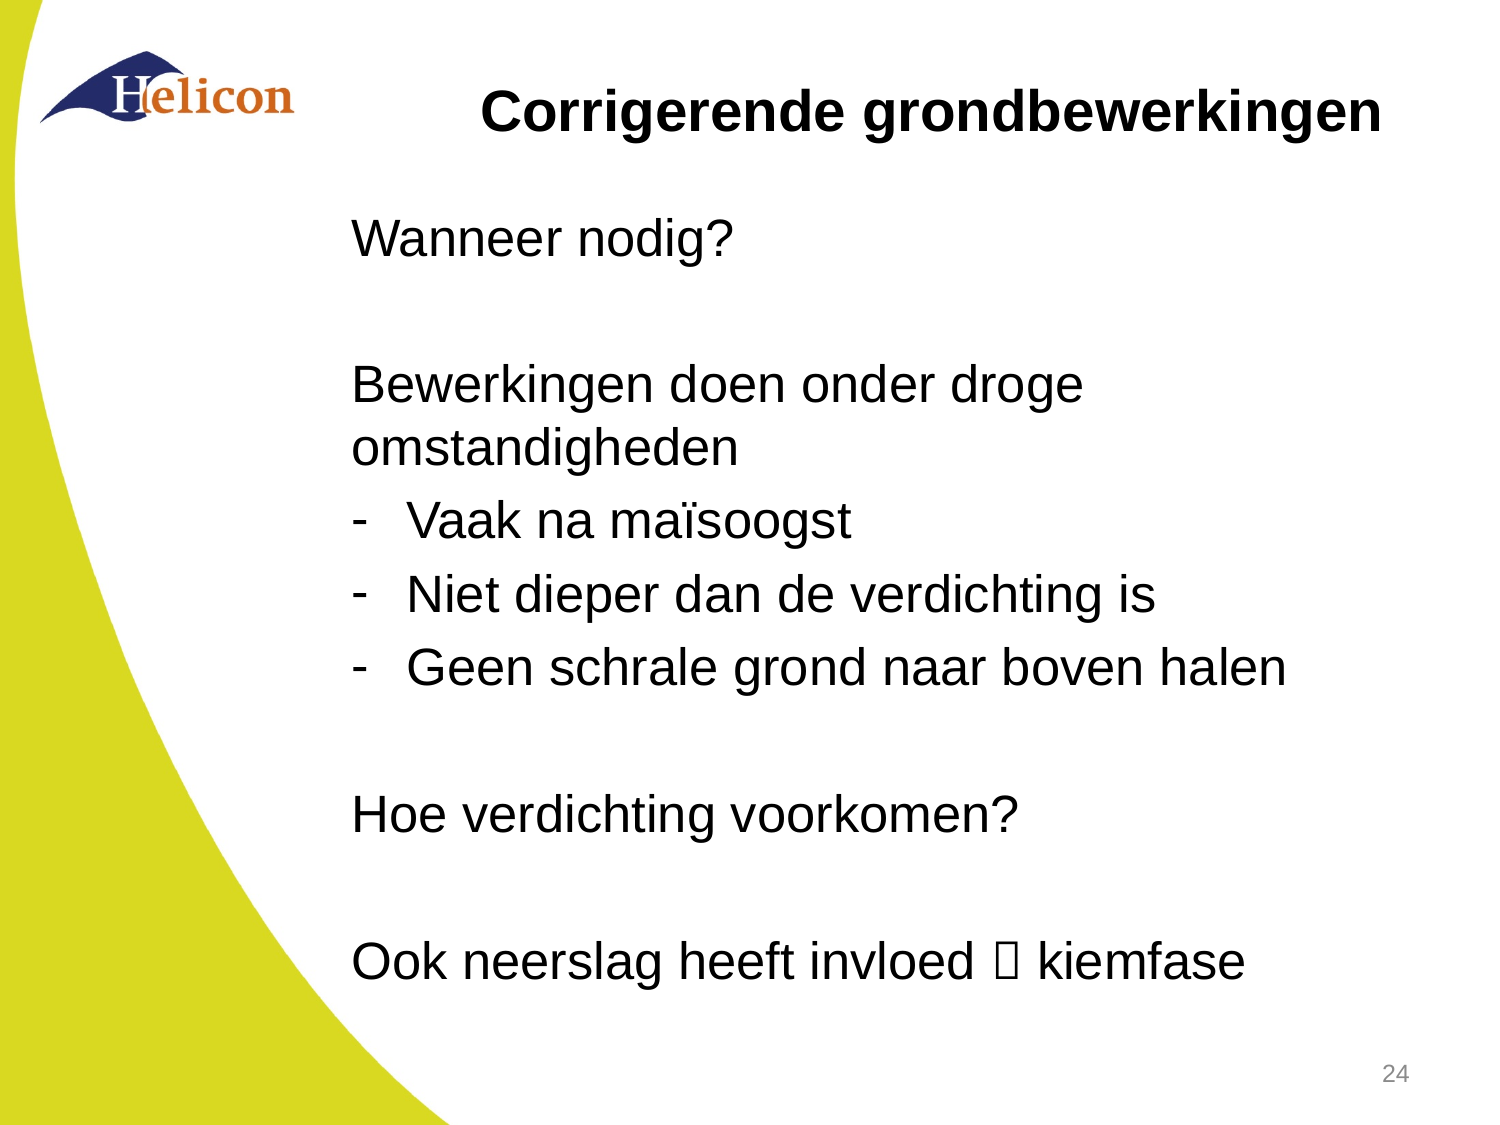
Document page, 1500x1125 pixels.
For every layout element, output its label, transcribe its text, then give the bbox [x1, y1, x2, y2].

title Corrigerende grondbewerkingen [324, 54, 1415, 161]
list Wanneer nodig? Bewerkingen doen onder droge omstandigheden Vaak na maïsoogst Niet dieper dan de verdichting is Geen schrale grond naar boven halen Hoe verdichting voorkomen? Ook neerslag heeft invloed  kiemfase [336, 196, 1425, 1005]
slide_number 24 [1074, 1042, 1425, 1103]
picture [0, 0, 1500, 1125]
